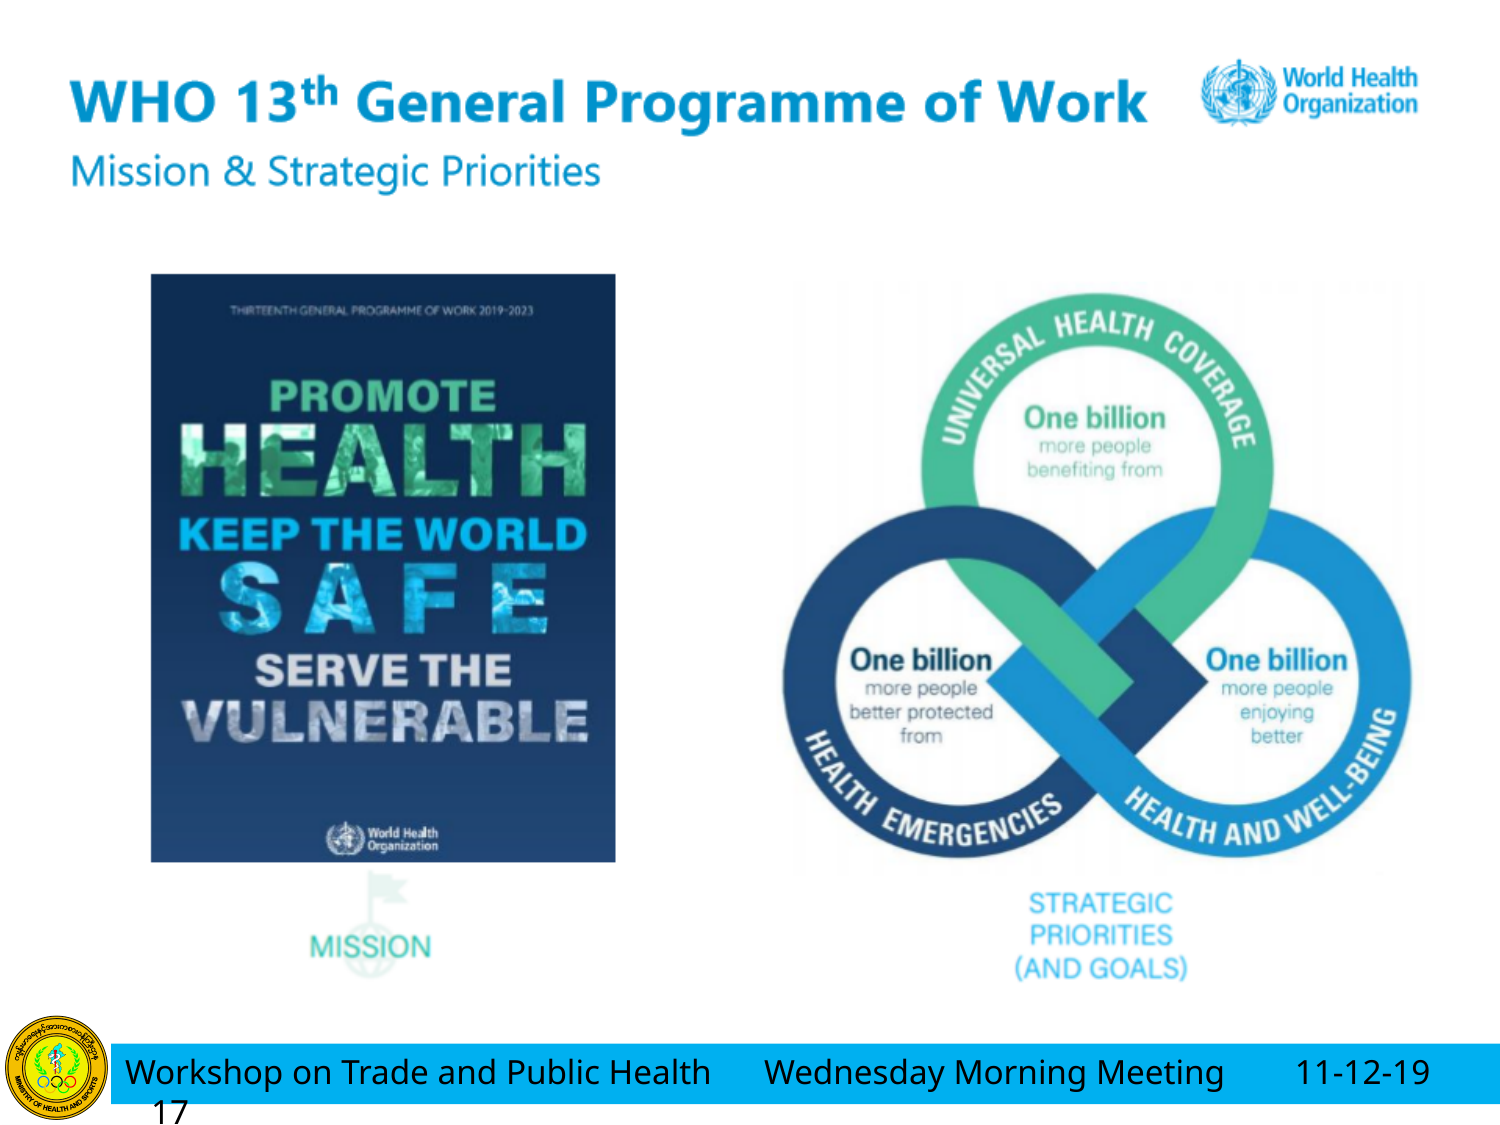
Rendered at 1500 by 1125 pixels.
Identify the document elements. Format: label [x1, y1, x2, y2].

picture [34, 49, 1466, 1006]
picture [2, 1010, 111, 1125]
